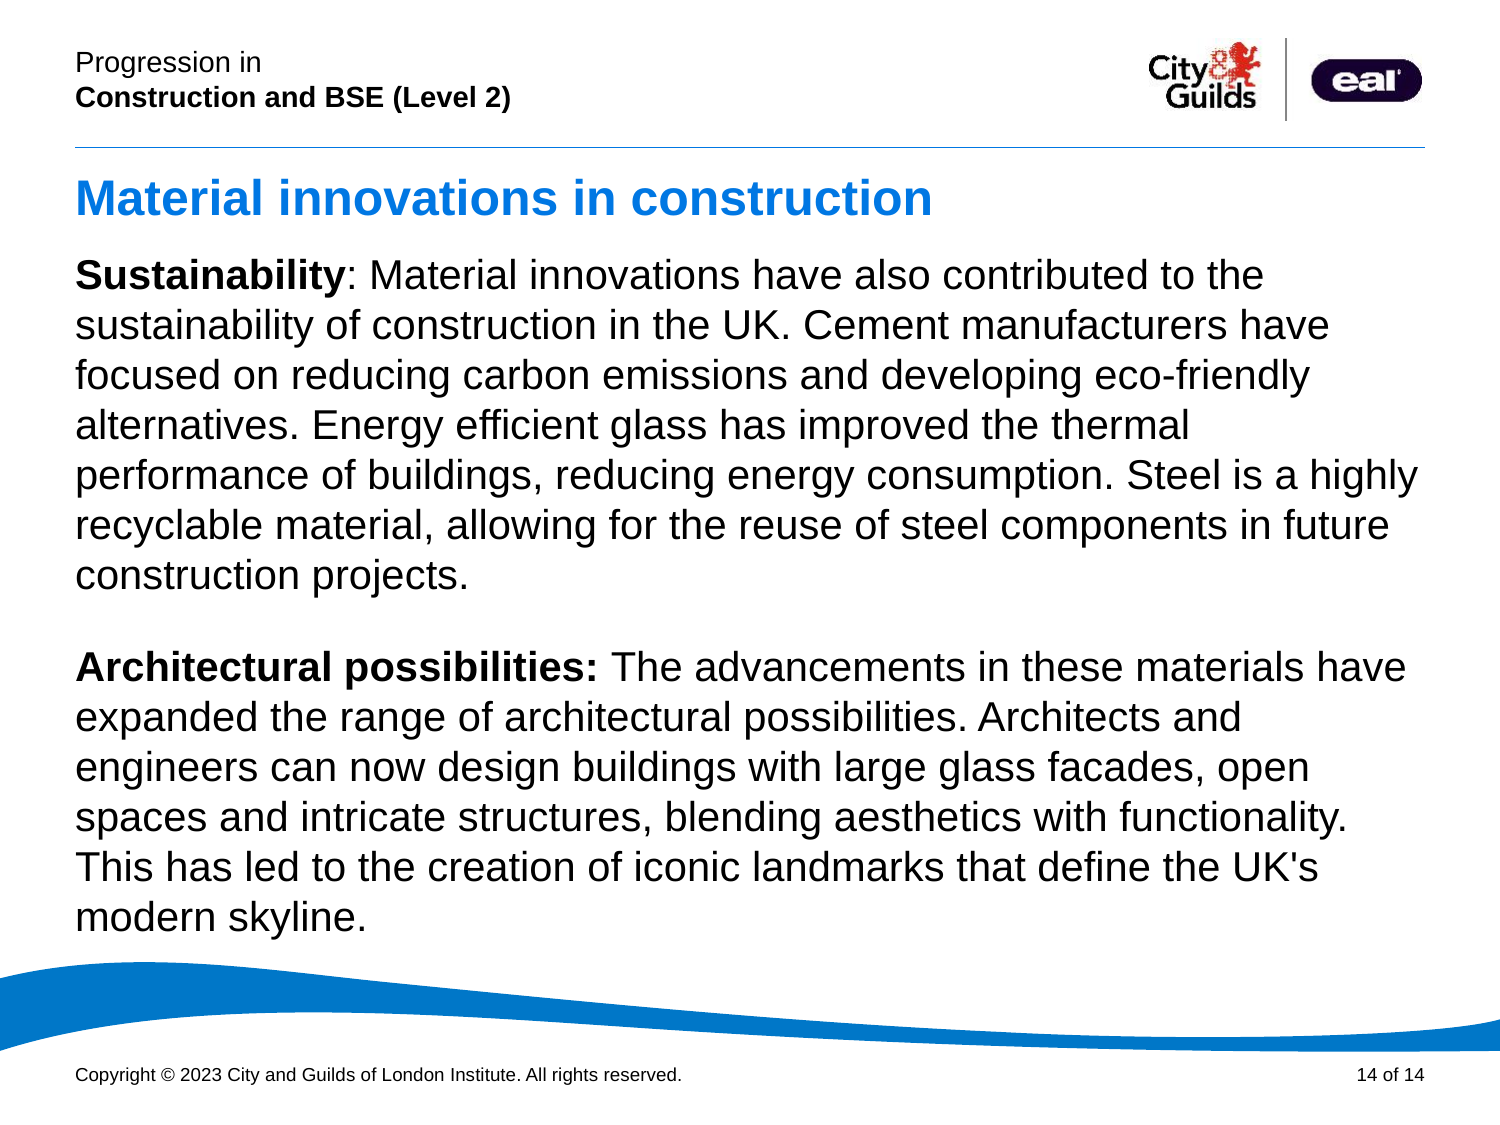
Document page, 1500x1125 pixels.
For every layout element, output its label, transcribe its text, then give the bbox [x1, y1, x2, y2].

list Sustainability: Material innovations have also contributed to the sustainability of construction in the UK. Cement manufacturers have focused on reducing carbon emissions and developing eco-friendly alternatives. Energy efficient glass has improved the thermal performance of buildings, reducing energy consumption. Steel is a highly recyclable material, allowing for the reuse of steel components in future construction projects. Architectural possibilities: The advancements in these materials have expanded the range of architectural possibilities. Architects and engineers can now design buildings with large glass facades, open spaces and intricate structures, blending aesthetics with functionality. This has led to the creation of iconic landmarks that define the UK's modern skyline. [74, 247, 1426, 946]
title Material innovations in construction [74, 165, 1426, 229]
picture [1149, 38, 1422, 121]
